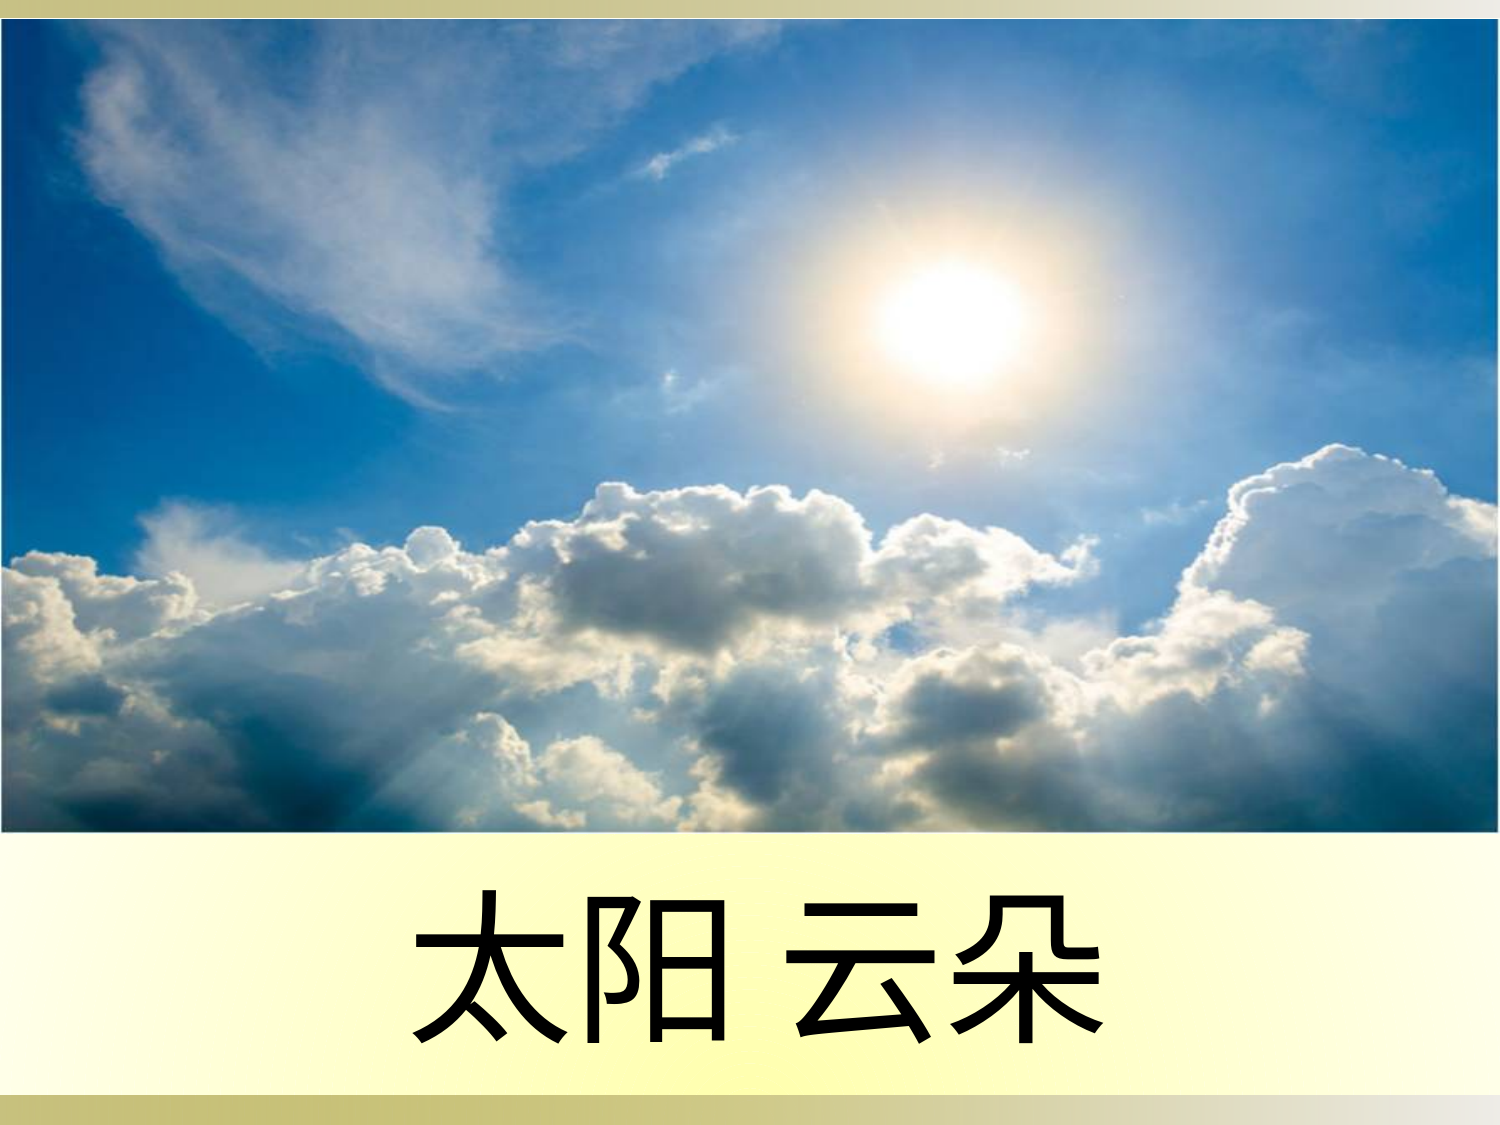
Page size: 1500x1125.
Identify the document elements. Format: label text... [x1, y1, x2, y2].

picture [0, 18, 1500, 834]
text_box 太阳 云朵 [392, 856, 1277, 1072]
